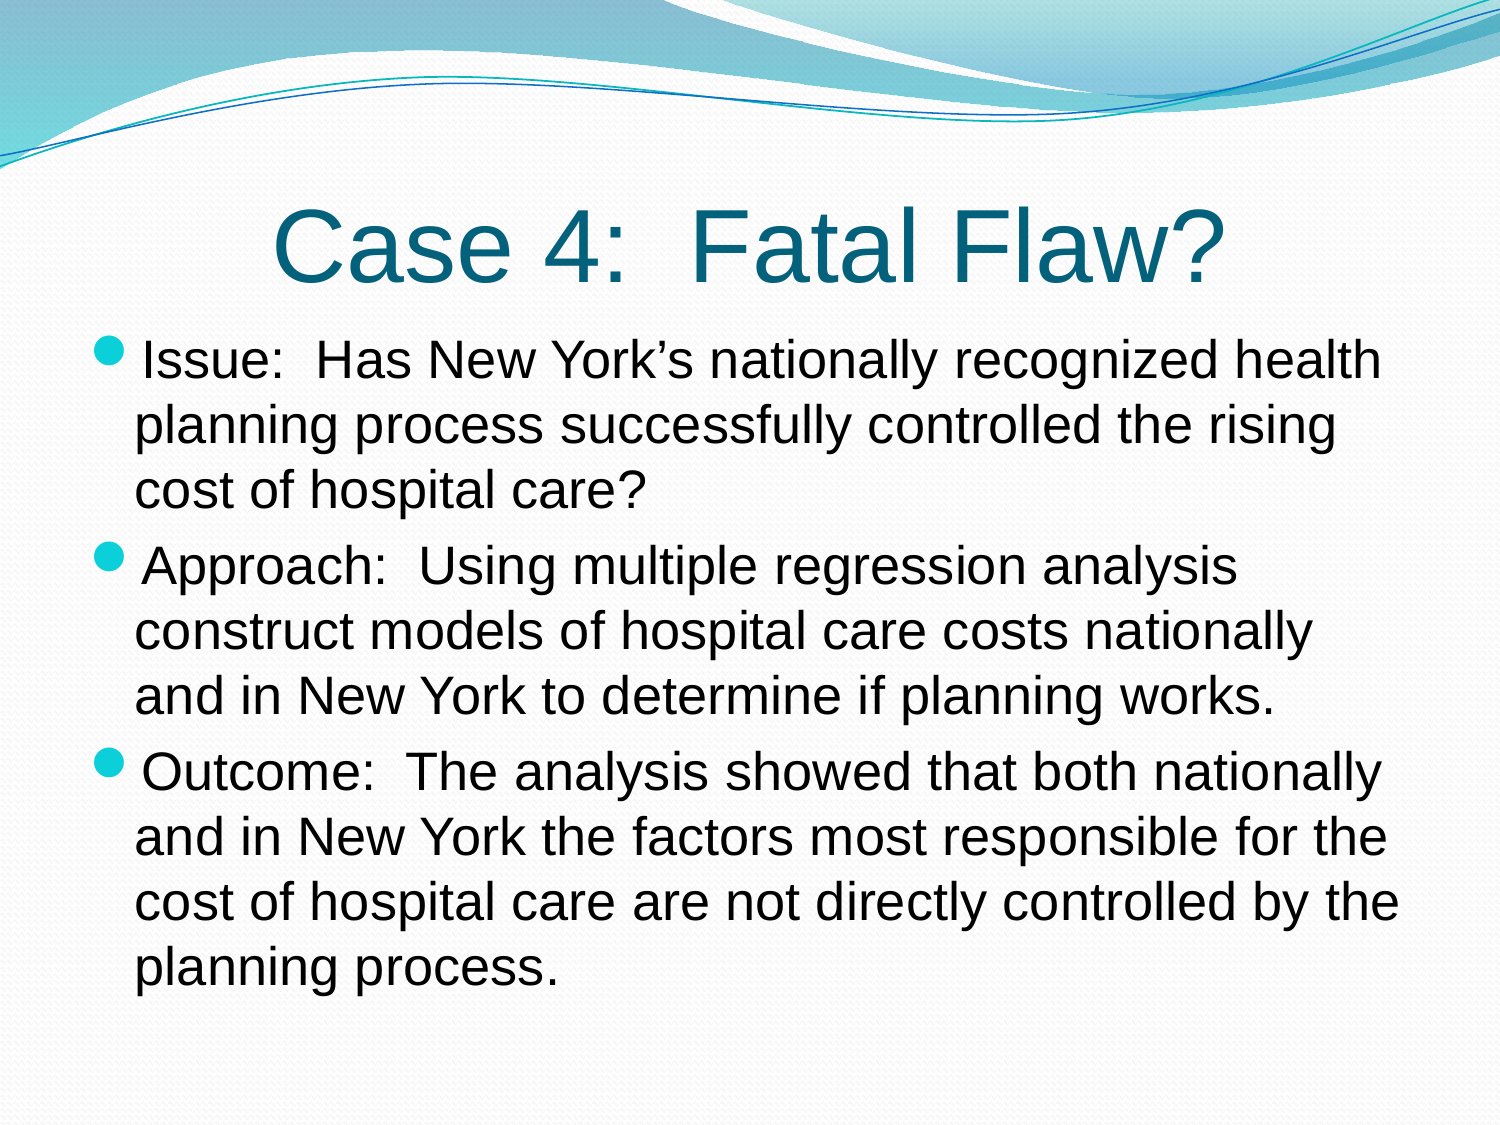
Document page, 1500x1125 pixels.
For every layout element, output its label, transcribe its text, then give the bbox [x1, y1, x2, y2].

list Issue: Has New York’s nationally recognized health planning process successfully controlled the rising cost of hospital care? Approach: Using multiple regression analysis construct models of hospital care costs nationally and in New York to determine if planning works. Outcome: The analysis showed that both nationally and in New York the factors most responsible for the cost of hospital care are not directly controlled by the planning process. [75, 317, 1425, 1038]
title Case 4: Fatal Flaw? [75, 115, 1425, 303]
